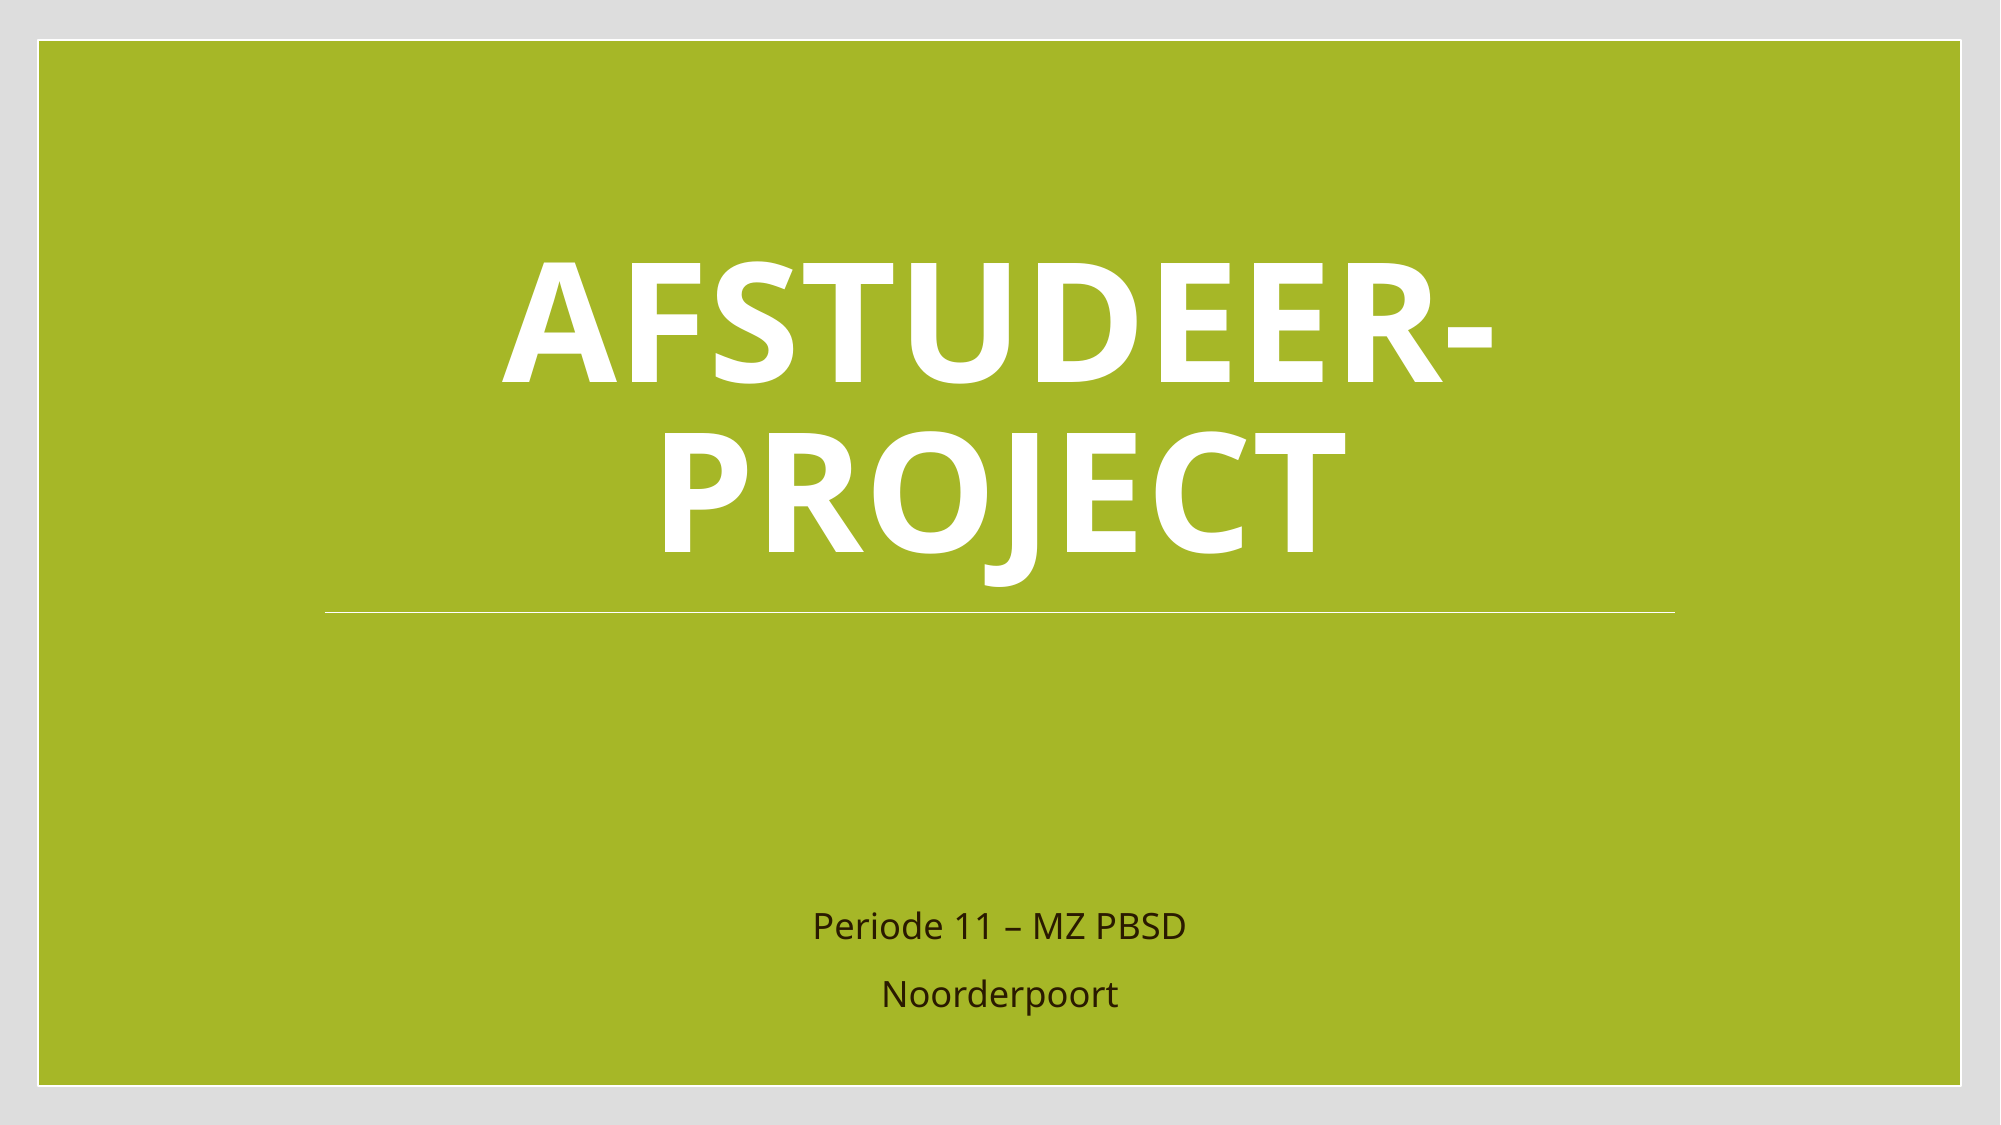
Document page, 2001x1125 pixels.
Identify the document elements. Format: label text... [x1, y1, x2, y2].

title Afstudeer-project [259, 25, 1741, 594]
subtitle Periode 11 – MZ PBSD Noorderpoort [340, 901, 1660, 1023]
